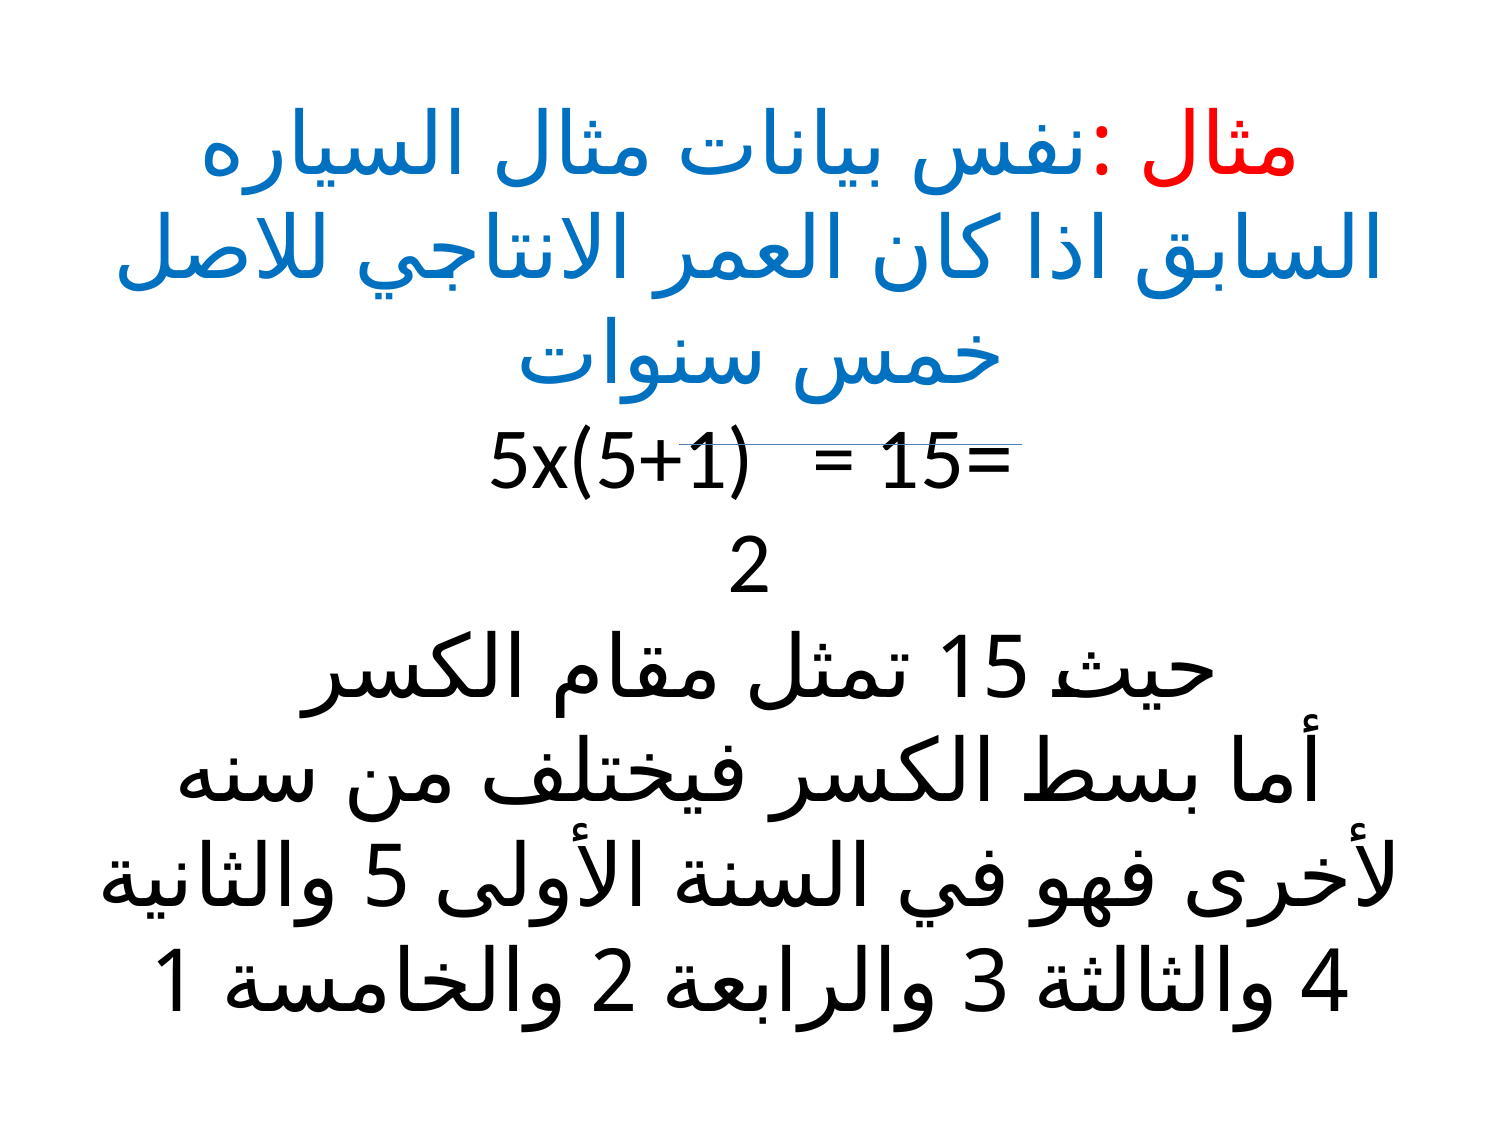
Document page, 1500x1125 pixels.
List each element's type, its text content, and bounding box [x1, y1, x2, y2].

title مثال :نفس بيانات مثال السياره السابق اذا كان العمر الانتاجي للاصل خمس سنوات =5x(5+1) = 15 2 حيث 15 تمثل مقام الكسر أما بسط الكسر فيختلف من سنه لأخرى فهو في السنة الأولى 5 والثانية 4 والثالثة 3 والرابعة 2 والخامسة 1 [75, 45, 1425, 1071]
